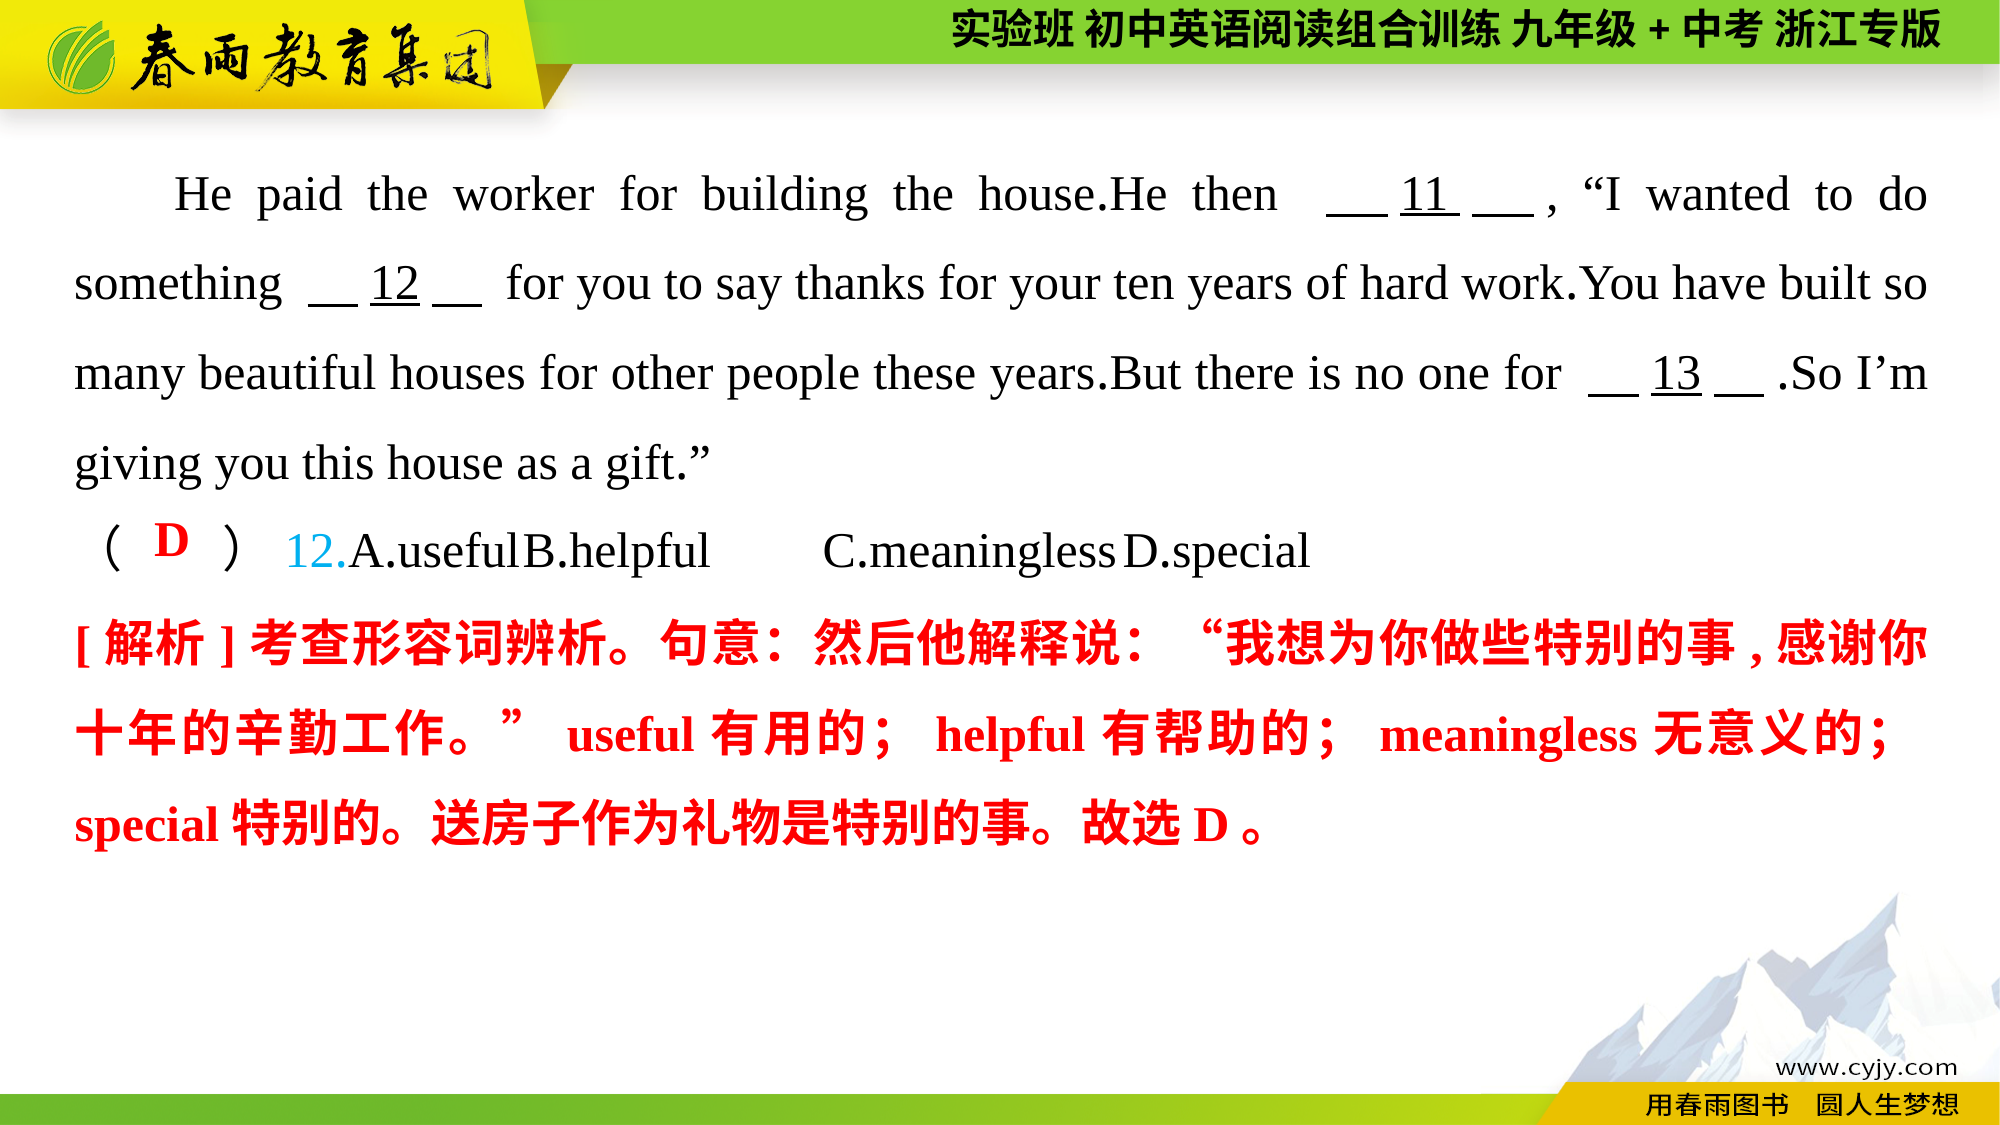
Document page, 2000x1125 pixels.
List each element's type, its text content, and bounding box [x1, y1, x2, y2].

picture [0, 0, 2000, 1125]
text_box D [139, 499, 206, 574]
list He paid the worker for building the house.He then 11 , “I wanted to do something 12 for you to say thanks for your ten years of hard work.You have built so many beautiful houses for other people these years.But there is no one for 13 .So I’m giving you this house as a gift.” [59, 122, 1944, 490]
text_box （ ）12.A.useful B.helpful C.meaningless D.special [57, 479, 1942, 585]
text_box [解析]考查形容词辨析。句意：然后他解释说：“我想为你做些特别的事,感谢你十年的辛勤工作。”useful有用的；helpful有帮助的；meaningless无意义的；special特别的。送房子作为礼物是特别的事。故选D。 [59, 574, 1944, 860]
